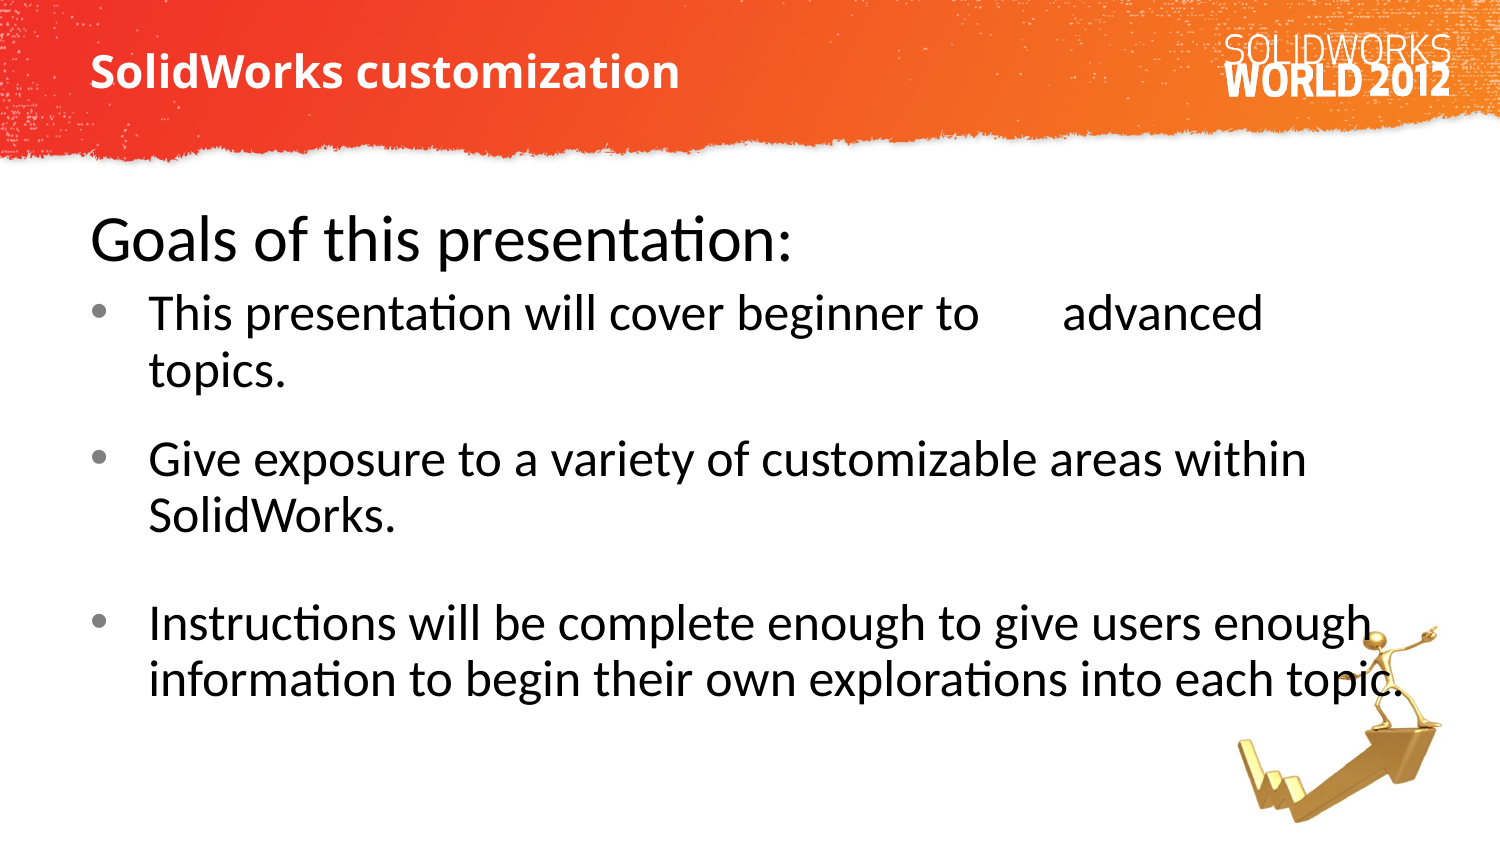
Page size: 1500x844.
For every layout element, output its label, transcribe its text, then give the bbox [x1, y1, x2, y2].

title SolidWorks customization [75, 18, 1163, 122]
picture [0, 0, 1500, 844]
list Goals of this presentation: This presentation will cover beginner to advanced topics. Give exposure to a variety of customizable areas within SolidWorks. Instructions will be complete enough to give users enough information to begin their own explorations into each topic. [75, 196, 1425, 754]
